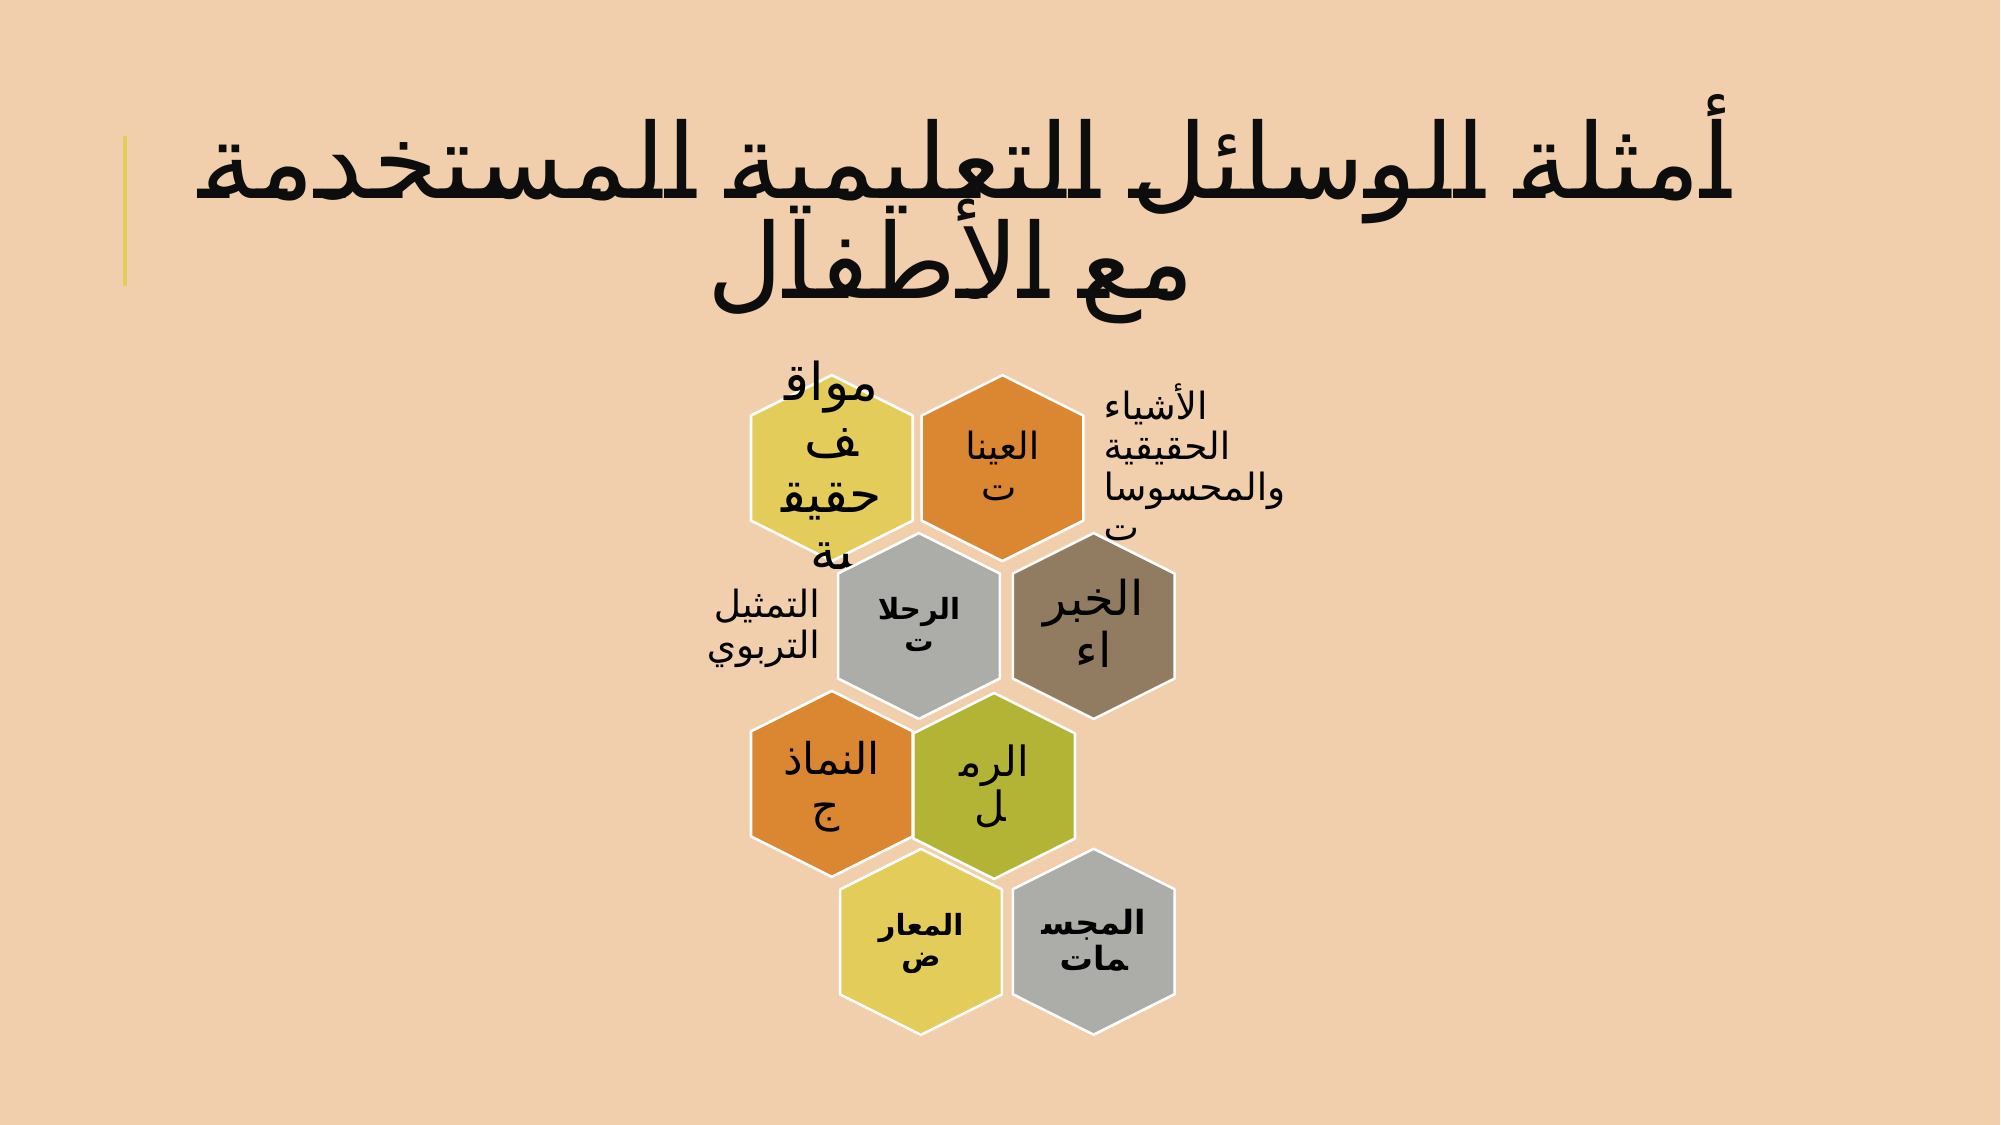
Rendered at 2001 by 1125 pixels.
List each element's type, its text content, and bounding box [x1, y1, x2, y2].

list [167, 374, 1763, 1036]
title أمثلة الوسائل التعليمية المستخدمة مع الأطفال [168, 96, 1763, 342]
